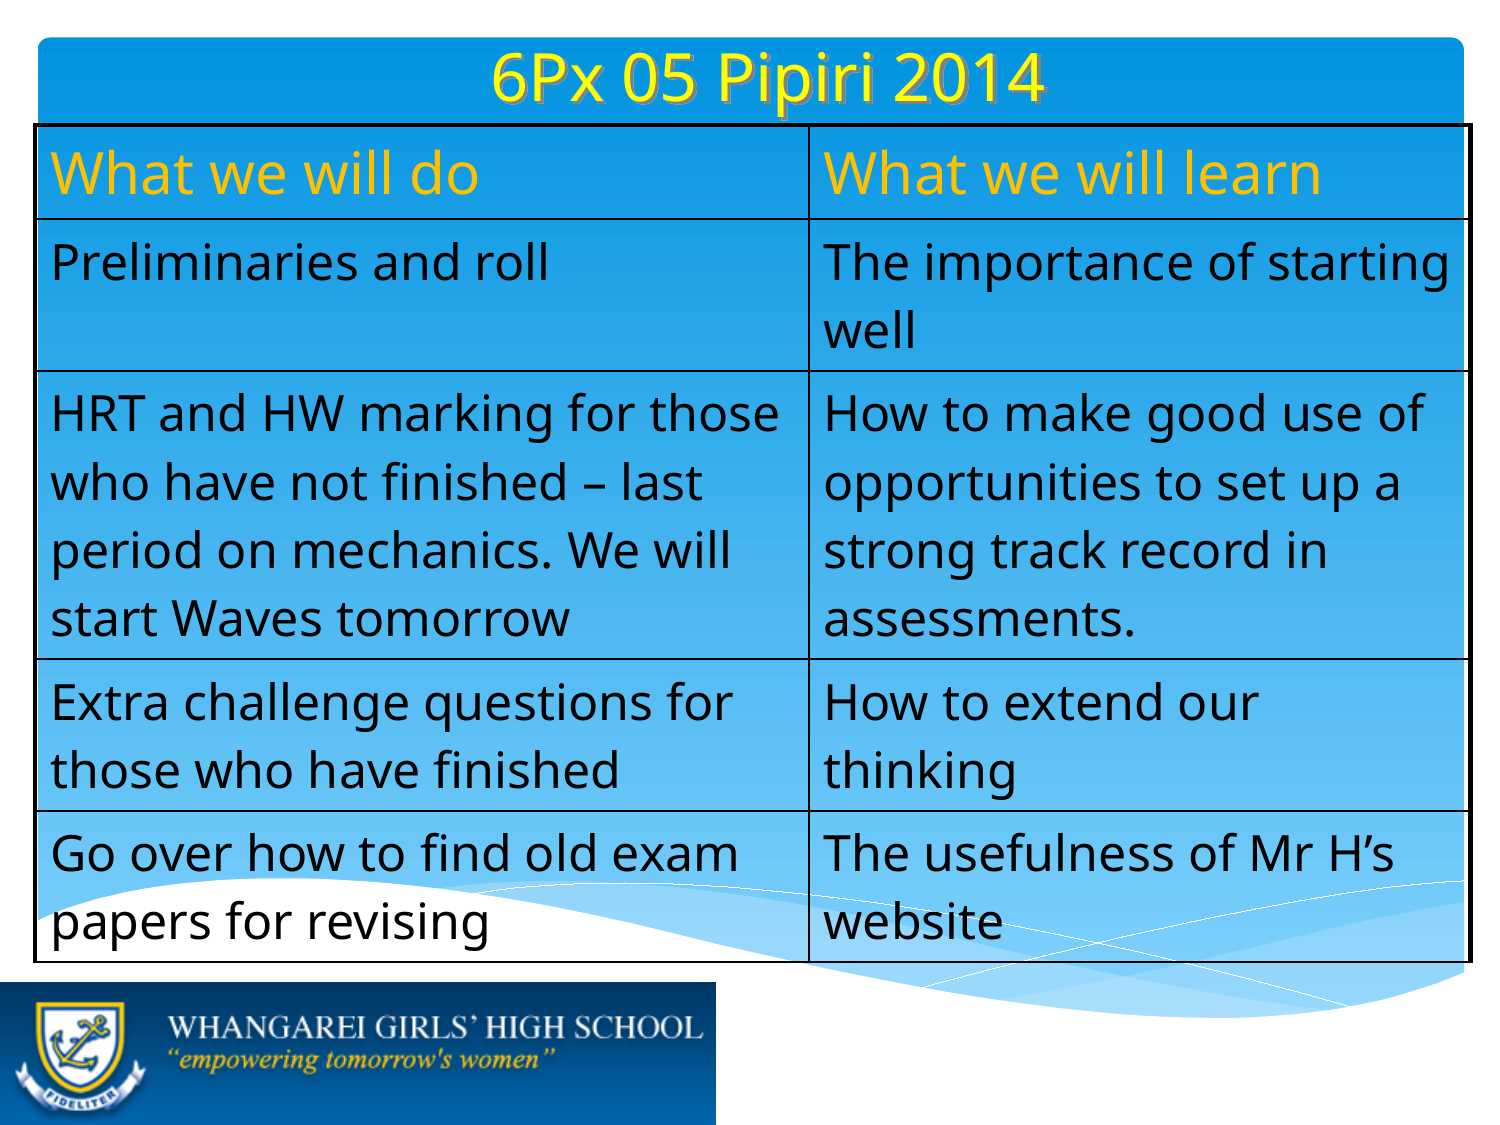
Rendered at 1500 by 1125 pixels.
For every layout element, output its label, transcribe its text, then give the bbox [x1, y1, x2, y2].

table_cell The importance of starting well [810, 220, 1468, 370]
table_cell The usefulness of Mr H’s website [810, 812, 1468, 961]
table_cell How to make good use of opportunities to set up a strong track record in assessments. [810, 372, 1468, 658]
table_cell Go over how to find old exam papers for revising [37, 812, 808, 961]
table_cell How to extend our thinking [810, 660, 1468, 810]
table_cell Preliminaries and roll [37, 220, 808, 370]
text_box 6Px 05 Pipiri 2014 [162, 24, 1375, 123]
table_header What we will learn [810, 127, 1468, 218]
table_cell Extra challenge questions for those who have finished [37, 660, 808, 810]
picture [0, 982, 716, 1125]
table_header What we will do [37, 127, 808, 218]
table_cell HRT and HW marking for those who have not finished – last period on mechanics. We will start Waves tomorrow [37, 372, 808, 658]
